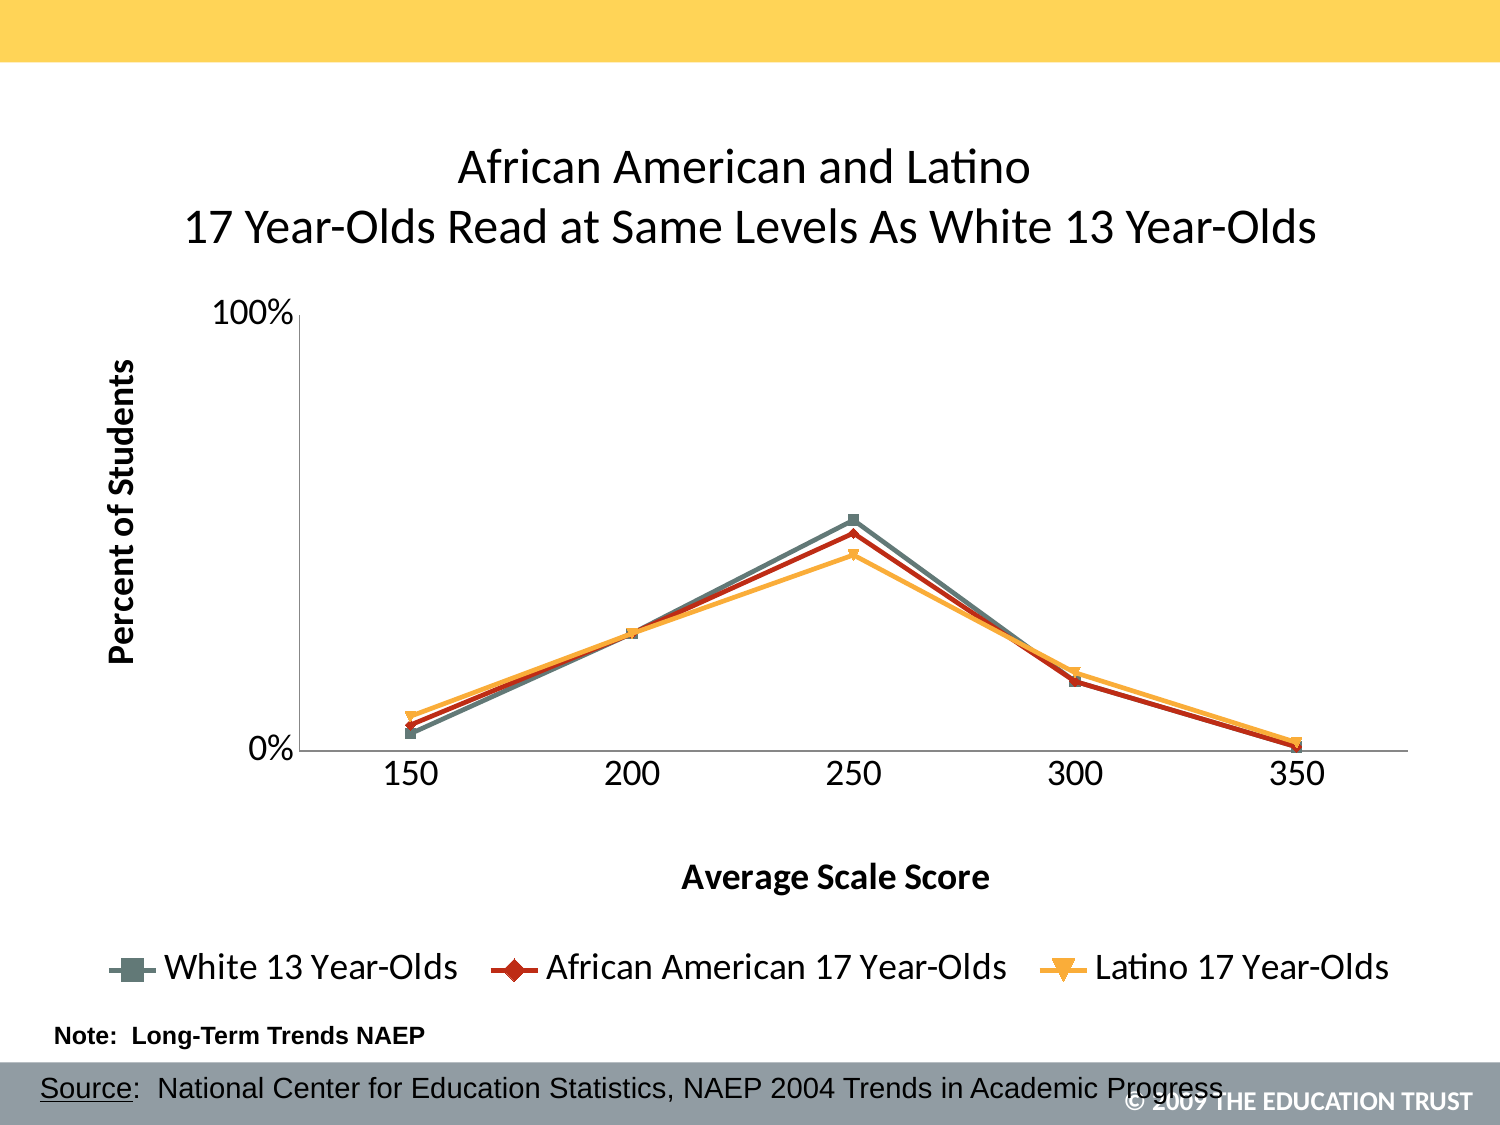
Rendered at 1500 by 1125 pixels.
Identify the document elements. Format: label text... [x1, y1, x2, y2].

text_box Note: Long-Term Trends NAEP [39, 1012, 442, 1058]
chart [74, 262, 1425, 1005]
title African American and Latino 17 Year-Olds Read at Same Levels As White 13 Year-Olds [0, 99, 1500, 288]
text_box Source: National Center for Education Statistics, NAEP 2004 Trends in Academic Progress [24, 1062, 1325, 1125]
